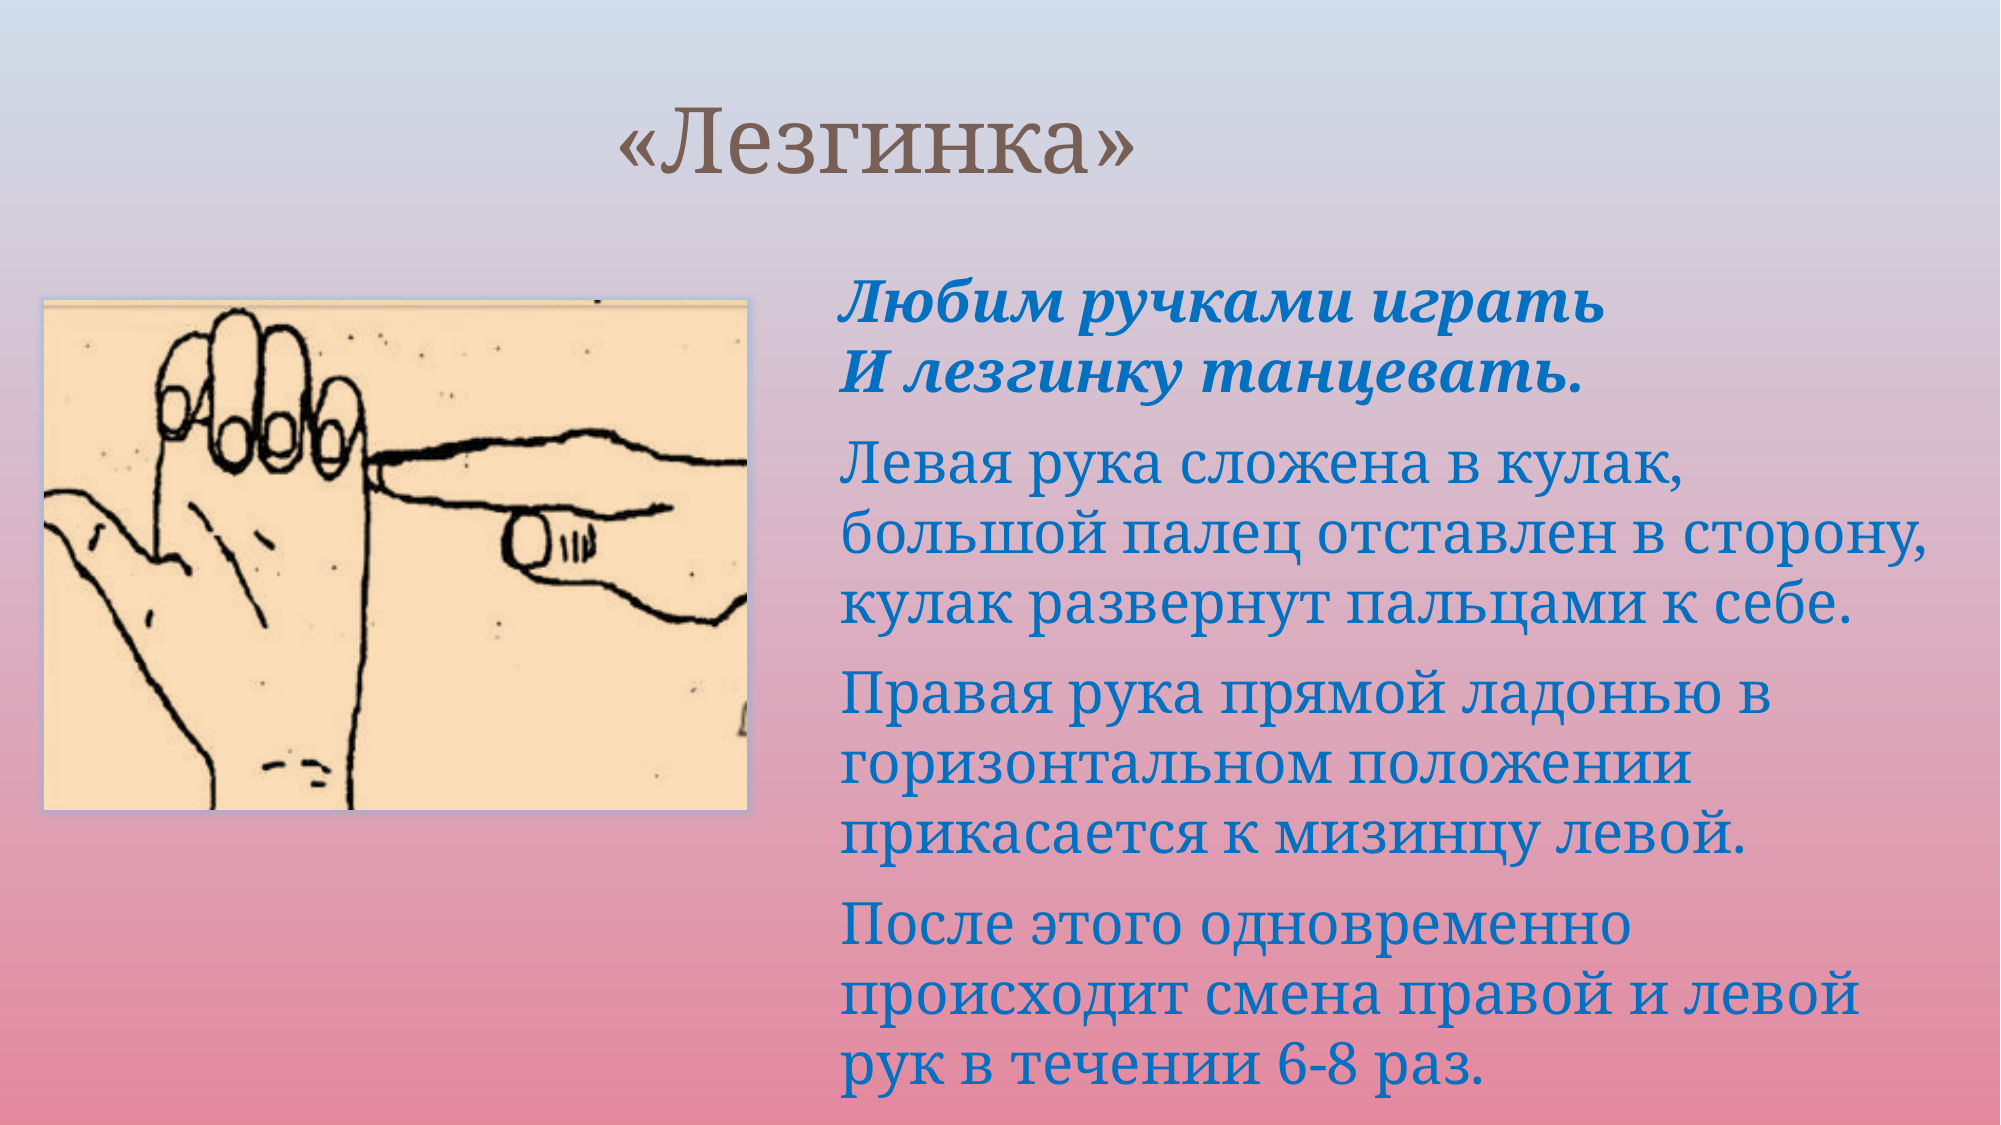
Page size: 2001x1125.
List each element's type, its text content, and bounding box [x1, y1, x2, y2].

title «Лезгинка» [106, 74, 1649, 205]
list Любим ручками играть И лезгинку танцевать. Левая рука сложена в кулак, большой палец отставлен в сторону, кулак развернут пальцами к себе. Правая рука прямой ладонью в горизонтальном положении прикасается к мизинцу левой. После этого одновременно происходит смена правой и левой рук в течении 6-8 раз. [825, 256, 1975, 1125]
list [43, 299, 748, 811]
